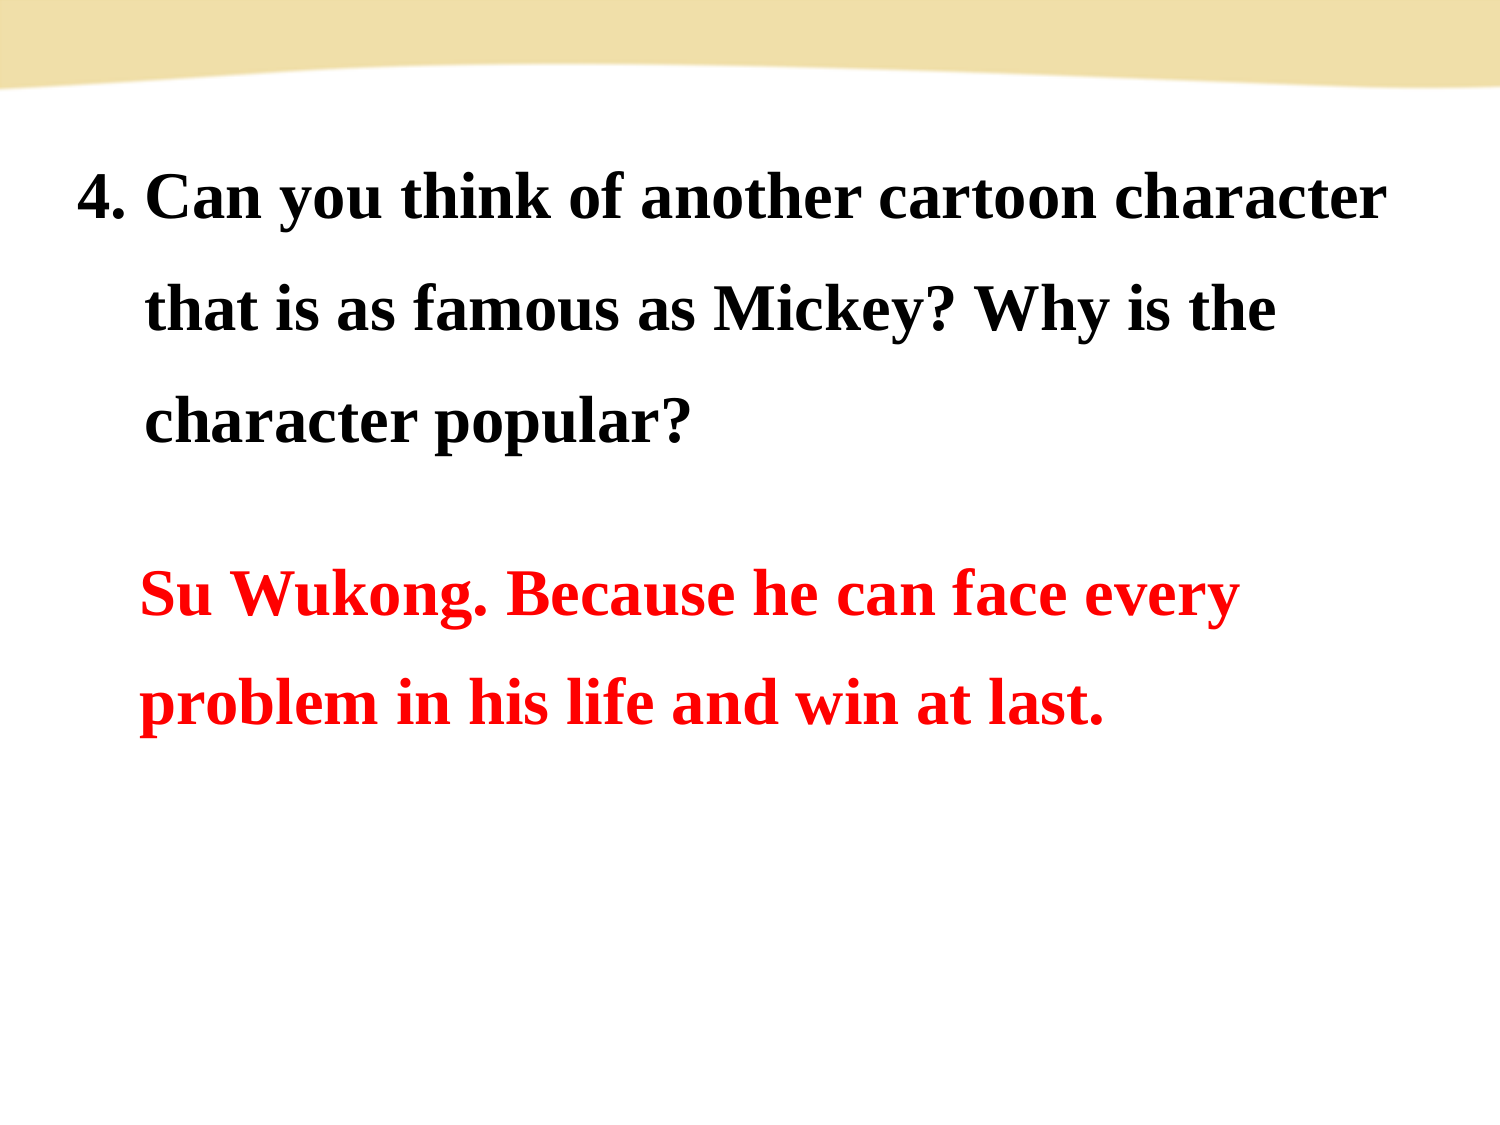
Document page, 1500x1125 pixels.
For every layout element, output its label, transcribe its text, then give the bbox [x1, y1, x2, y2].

text_box 4. Can you think of another cartoon character that is as famous as Mickey? Why is the character popular? [62, 112, 1463, 463]
picture [0, 0, 1500, 1125]
text_box Su Wukong. Because he can face every problem in his life and win at last. [124, 524, 1475, 825]
